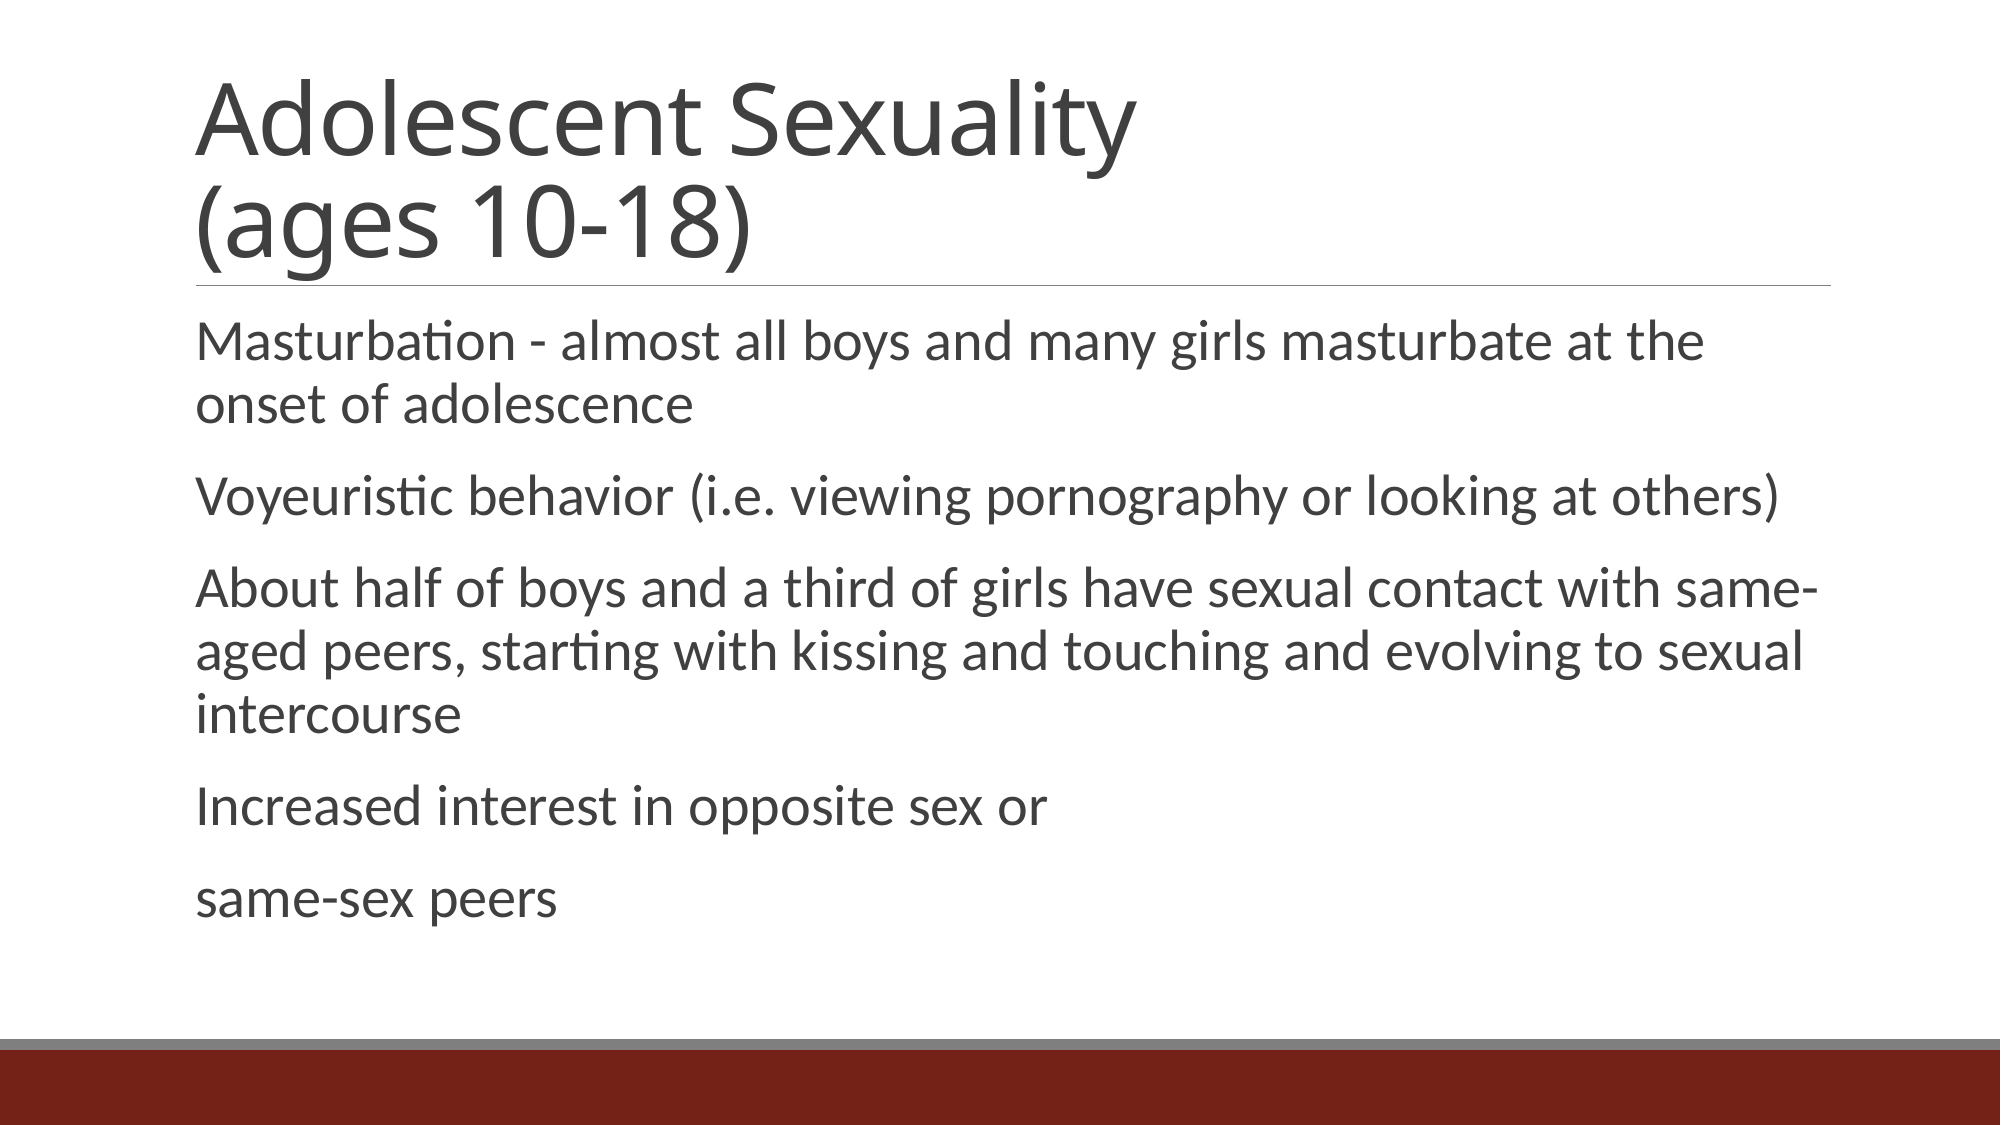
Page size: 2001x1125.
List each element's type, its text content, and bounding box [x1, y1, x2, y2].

list Masturbation - almost all boys and many girls masturbate at the onset of adolescence Voyeuristic behavior (i.e. viewing pornography or looking at others) About half of boys and a third of girls have sexual contact with same-aged peers, starting with kissing and touching and evolving to sexual intercourse Increased interest in opposite sex or same-sex peers [180, 302, 1830, 963]
title Adolescent Sexuality (ages 10-18) [180, 47, 1830, 285]
